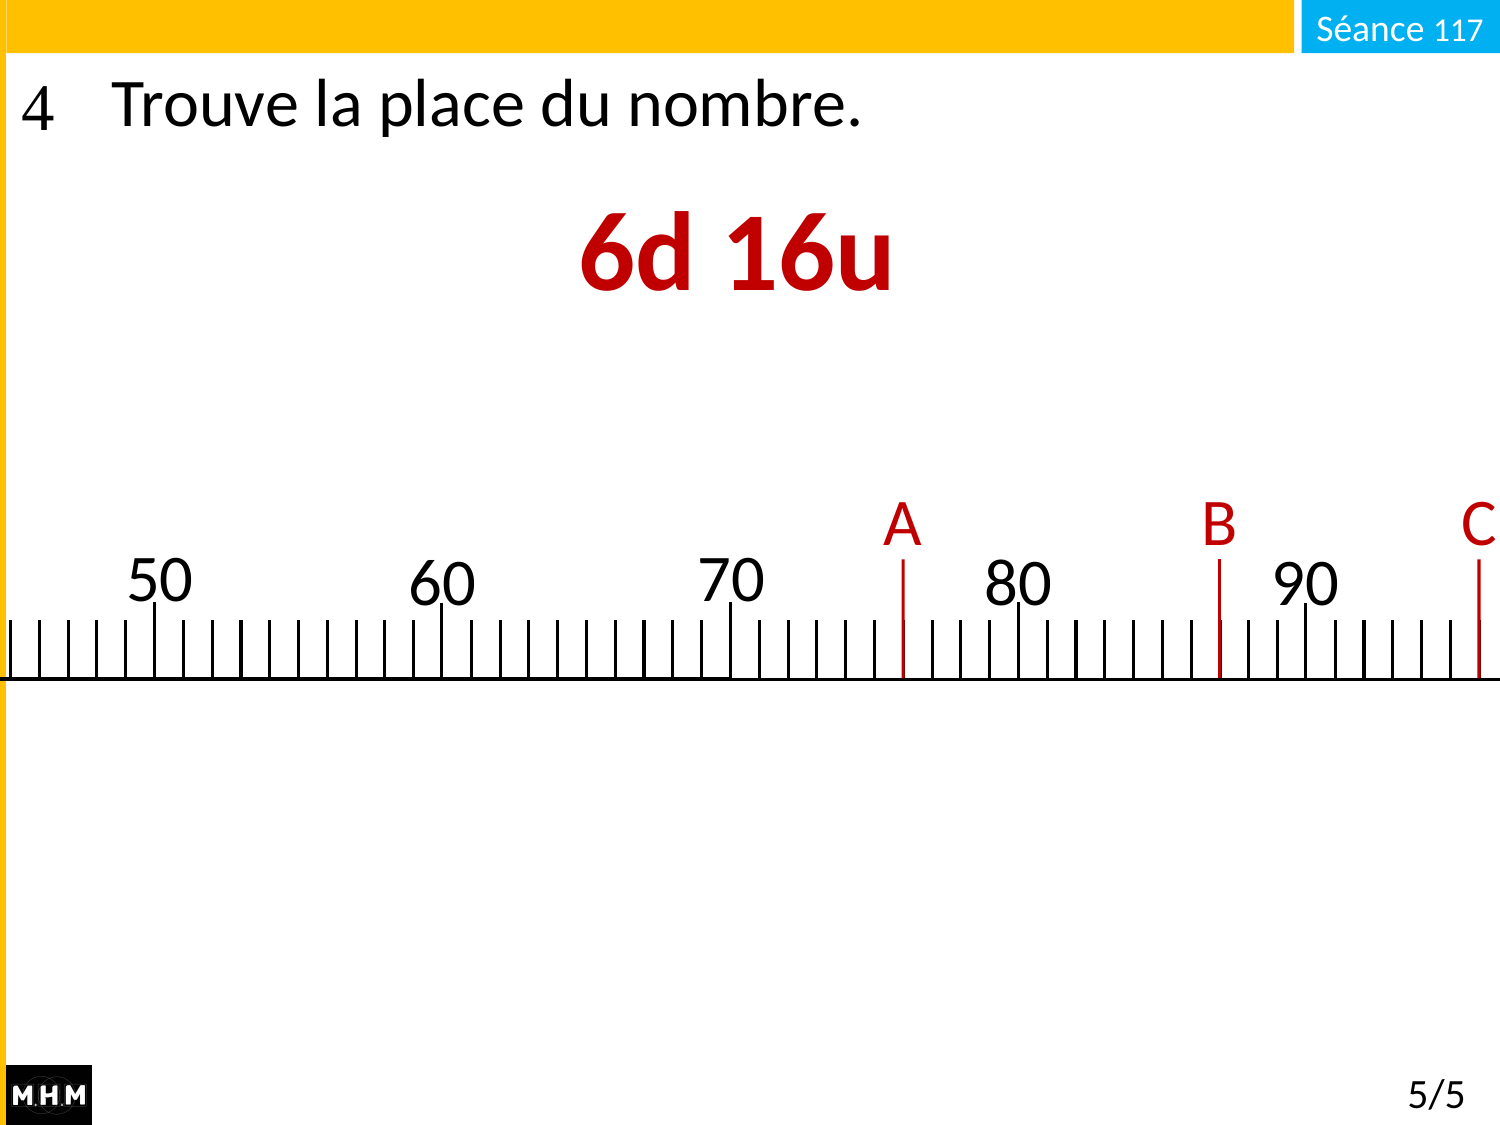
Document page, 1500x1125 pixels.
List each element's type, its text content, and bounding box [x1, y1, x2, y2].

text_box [0, 602, 1500, 680]
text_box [1180, 479, 1260, 679]
text_box 70 [697, 534, 777, 602]
text_box 90 [1271, 538, 1351, 602]
text_box 6d 16u [273, 170, 1202, 321]
picture [6, 1065, 92, 1125]
text_box 80 [978, 538, 1058, 602]
title Trouve la place du nombre. [96, 60, 1391, 150]
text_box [863, 479, 943, 679]
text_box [1439, 479, 1500, 679]
list 5/5 [1373, 1064, 1500, 1125]
text_box 60 [402, 538, 482, 602]
text_box 50 [126, 534, 206, 602]
